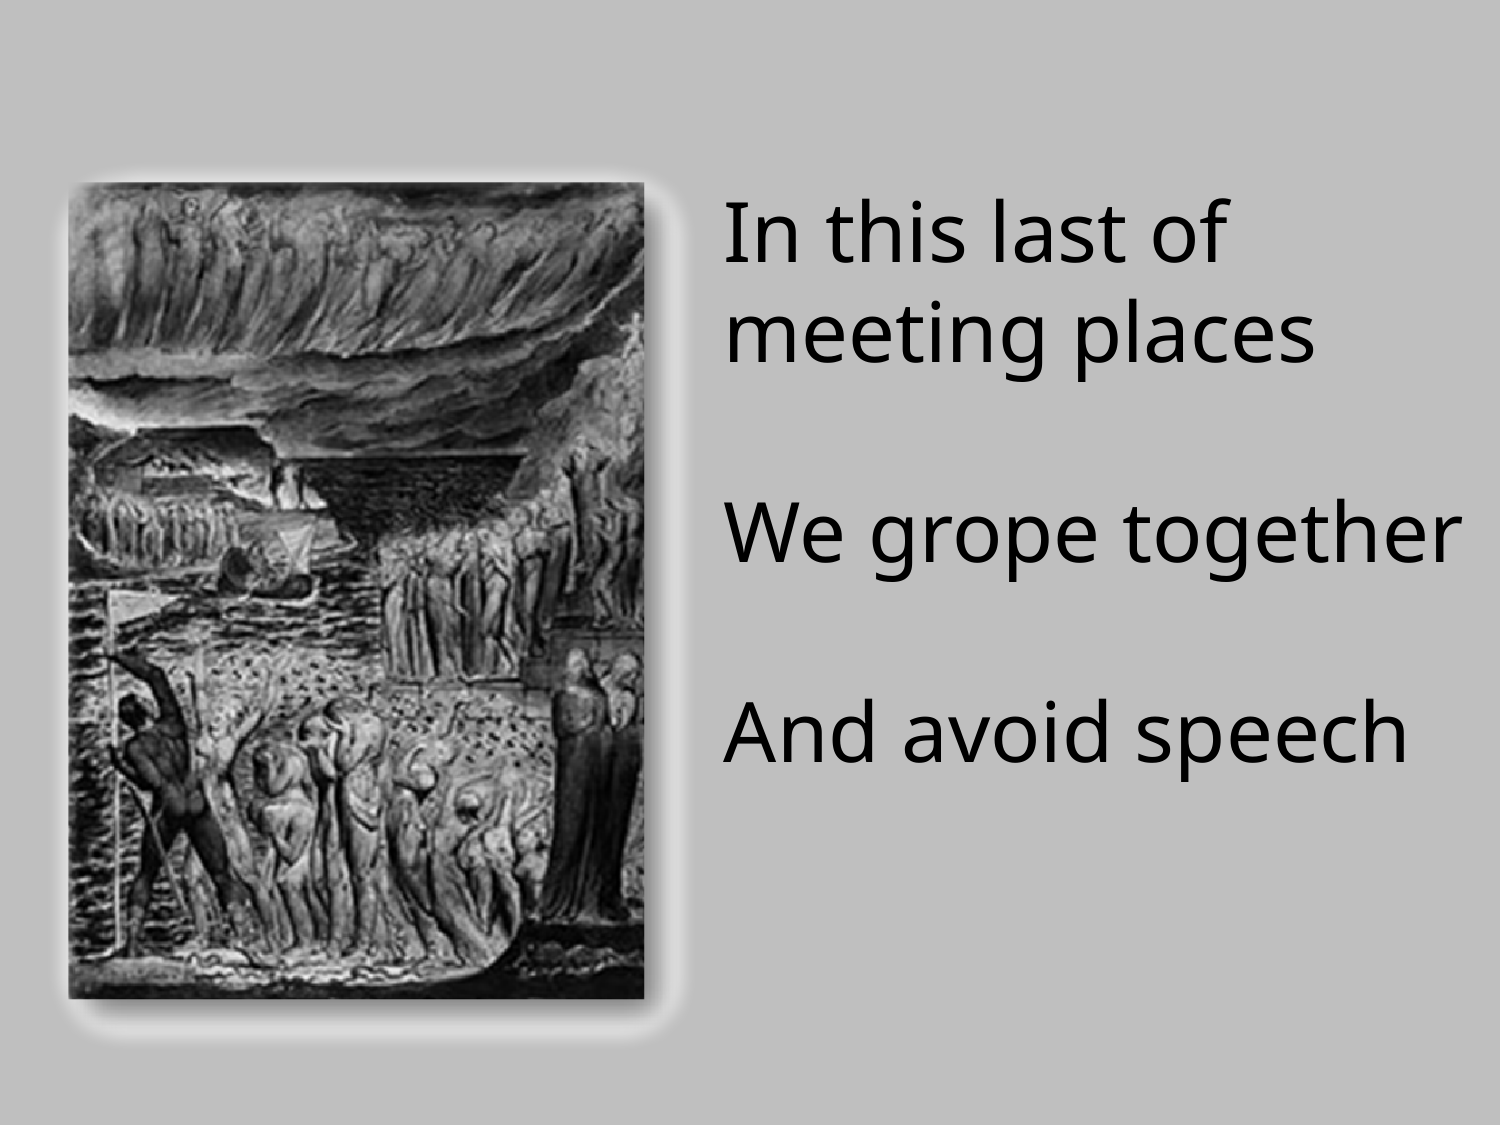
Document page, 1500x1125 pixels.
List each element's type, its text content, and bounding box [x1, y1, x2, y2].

text_box In this last of meeting places We grope together And avoid speech [715, 171, 1484, 787]
picture [35, 149, 710, 1066]
